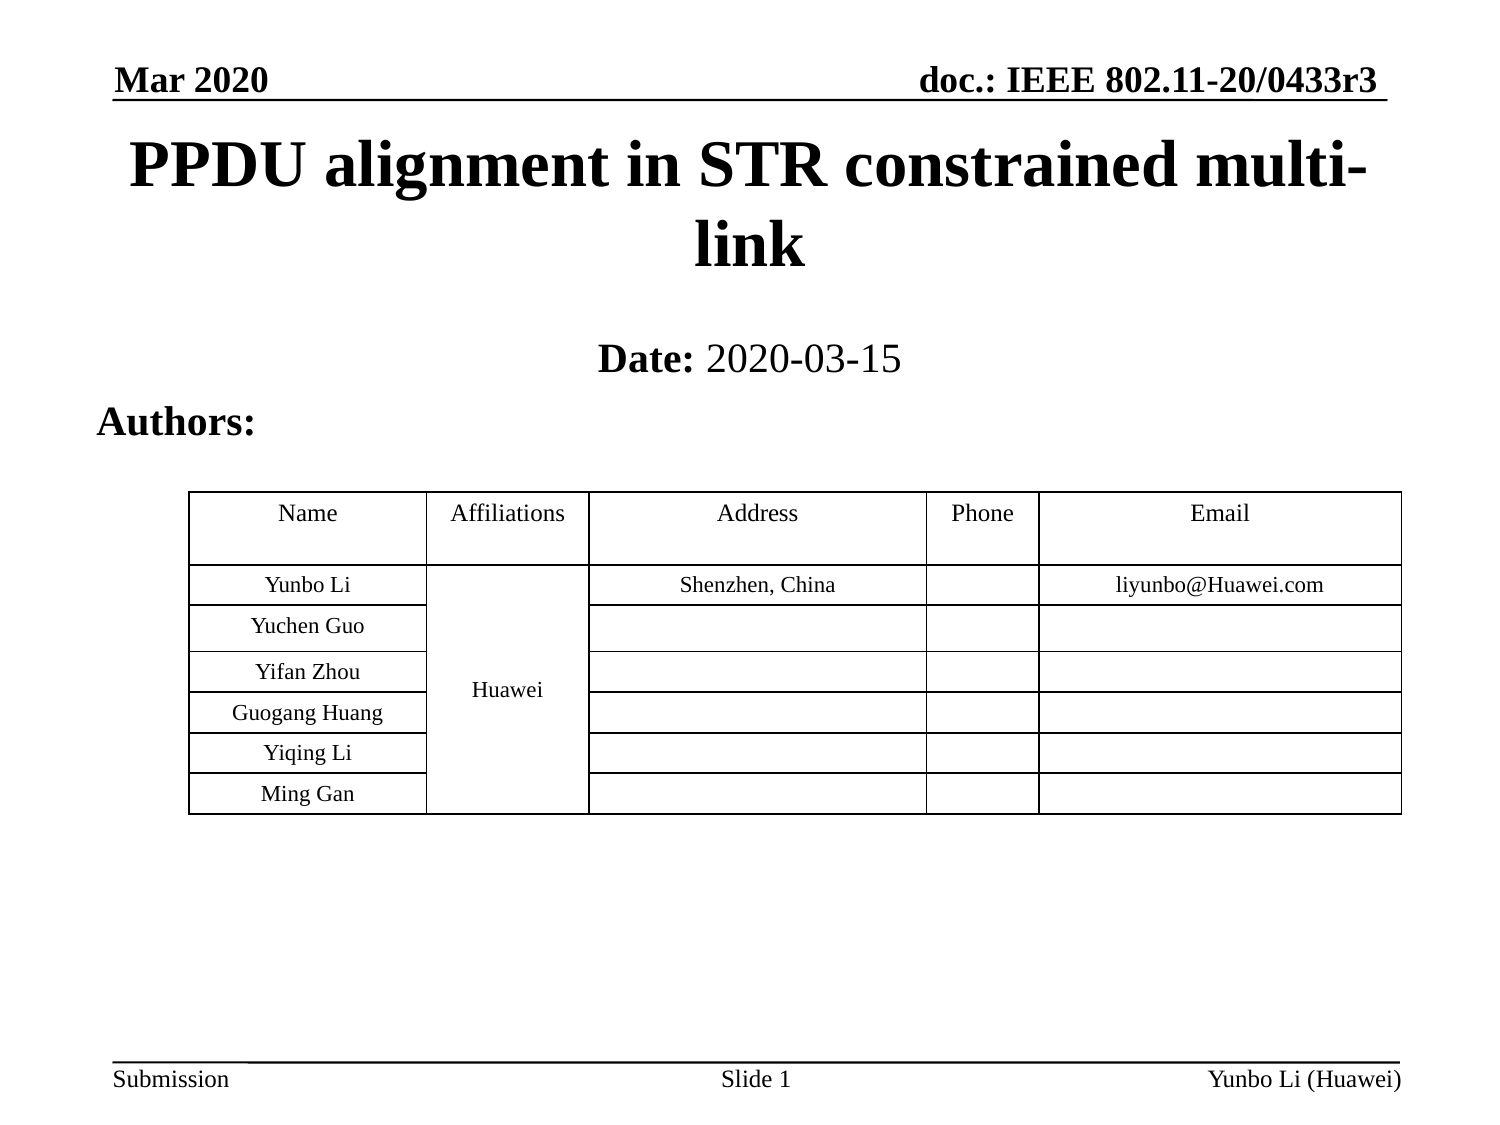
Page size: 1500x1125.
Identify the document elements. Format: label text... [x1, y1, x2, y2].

text_box Authors: [81, 385, 319, 449]
table_cell [1040, 734, 1401, 772]
table_header Name [190, 493, 426, 564]
slide_number Slide 1 [712, 1061, 800, 1093]
table_cell Shenzhen, China [590, 566, 926, 604]
table_cell Ming Gan [190, 774, 426, 813]
table_cell [590, 774, 926, 813]
table_cell [927, 566, 1038, 604]
table_cell [927, 774, 1038, 813]
table_cell [927, 606, 1038, 651]
title PPDU alignment in STR constrained multi-link [112, 112, 1388, 288]
footer Yunbo Li (Huawei) [1204, 1061, 1402, 1093]
table_cell [1040, 693, 1401, 732]
table_cell [927, 734, 1038, 772]
table_cell Guogang Huang [190, 693, 426, 732]
table_header Affiliations [427, 493, 588, 564]
table_cell Huawei [427, 566, 588, 813]
table_header Email [1040, 493, 1401, 564]
list Date: 2020-03-15 [112, 323, 1388, 386]
table_cell Yifan Zhou [190, 652, 426, 691]
table_cell [927, 652, 1038, 691]
table_cell [590, 734, 926, 772]
table_header Phone [927, 493, 1038, 564]
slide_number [114, 54, 271, 101]
table_cell [927, 693, 1038, 732]
table_cell [1040, 652, 1401, 691]
table_cell [590, 606, 926, 651]
table_header Address [590, 493, 926, 564]
table_cell [590, 693, 926, 732]
table_cell [1040, 774, 1401, 813]
table_cell Yuchen Guo [190, 606, 426, 651]
table_cell [590, 652, 926, 691]
table_cell Yiqing Li [190, 734, 426, 772]
table_cell liyunbo@Huawei.com [1040, 566, 1401, 604]
table_cell Yunbo Li [190, 566, 426, 604]
table_cell [1040, 606, 1401, 651]
